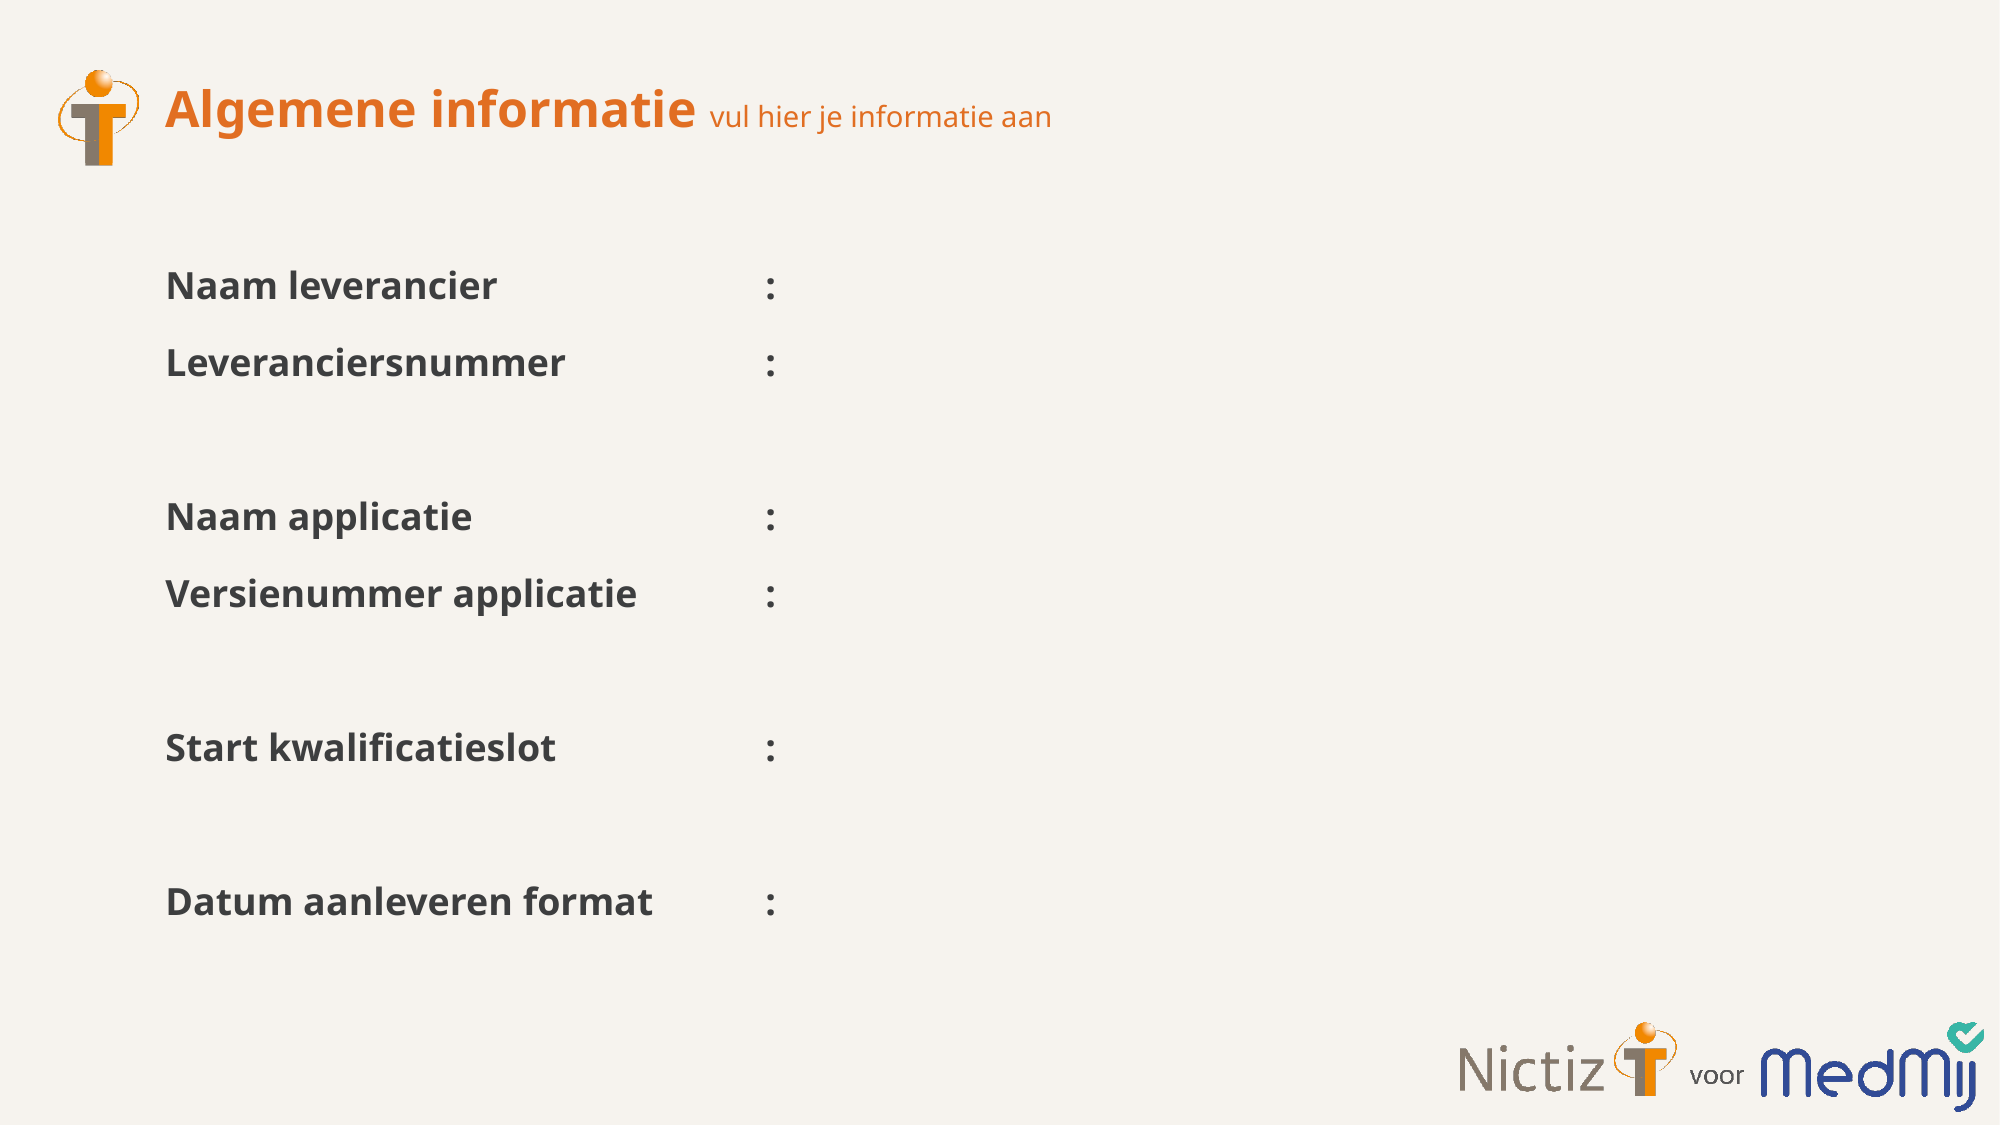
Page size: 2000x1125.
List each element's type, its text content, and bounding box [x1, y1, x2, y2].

list Naam leverancier : Leveranciersnummer : Naam applicatie : Versienummer applicatie : Start kwalificatieslot : Datum aanleveren format : [150, 243, 1850, 1015]
picture [1457, 1019, 1988, 1113]
title Algemene informatie vul hier je informatie aan [150, 76, 1850, 165]
picture [50, 66, 151, 187]
